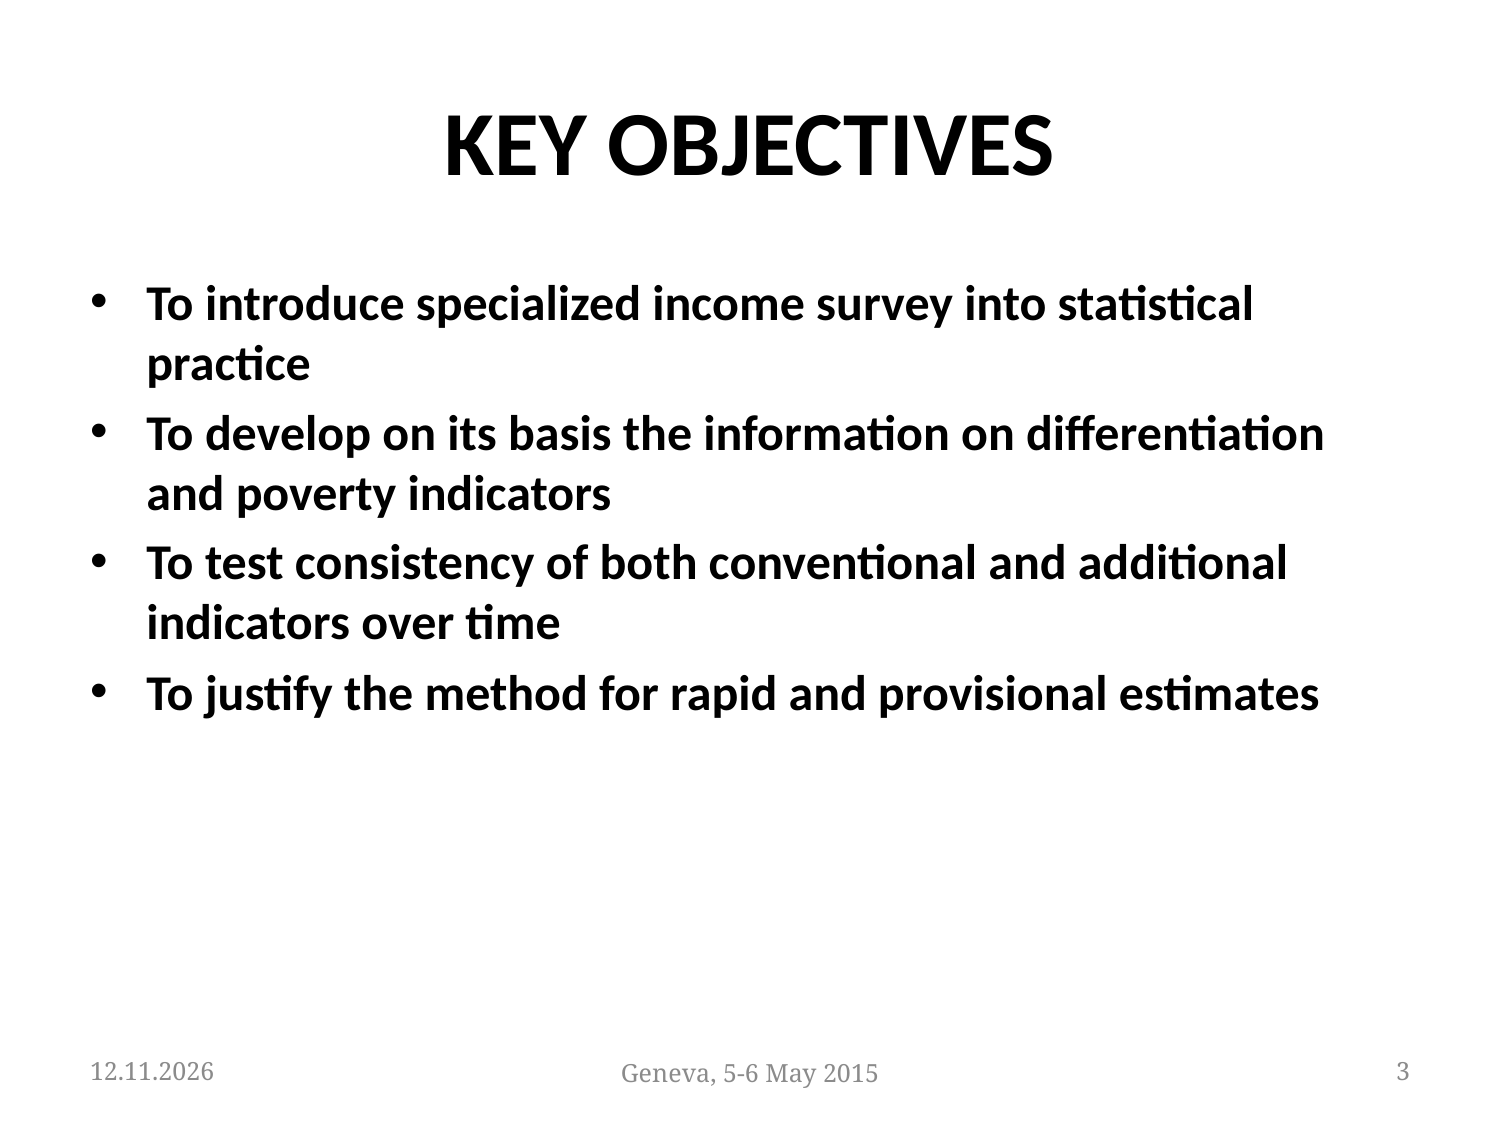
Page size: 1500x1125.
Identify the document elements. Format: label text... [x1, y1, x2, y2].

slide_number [75, 1042, 425, 1103]
list To introduce specialized income survey into statistical practice To develop on its basis the information on differentiation and poverty indicators To test consistency of both conventional and additional indicators over time To justify the method for rapid and provisional estimates [75, 262, 1425, 1005]
title Key Objectives [75, 45, 1425, 233]
footer Geneva, 5-6 May 2015 [512, 1042, 988, 1103]
slide_number 3 [1074, 1042, 1425, 1103]
